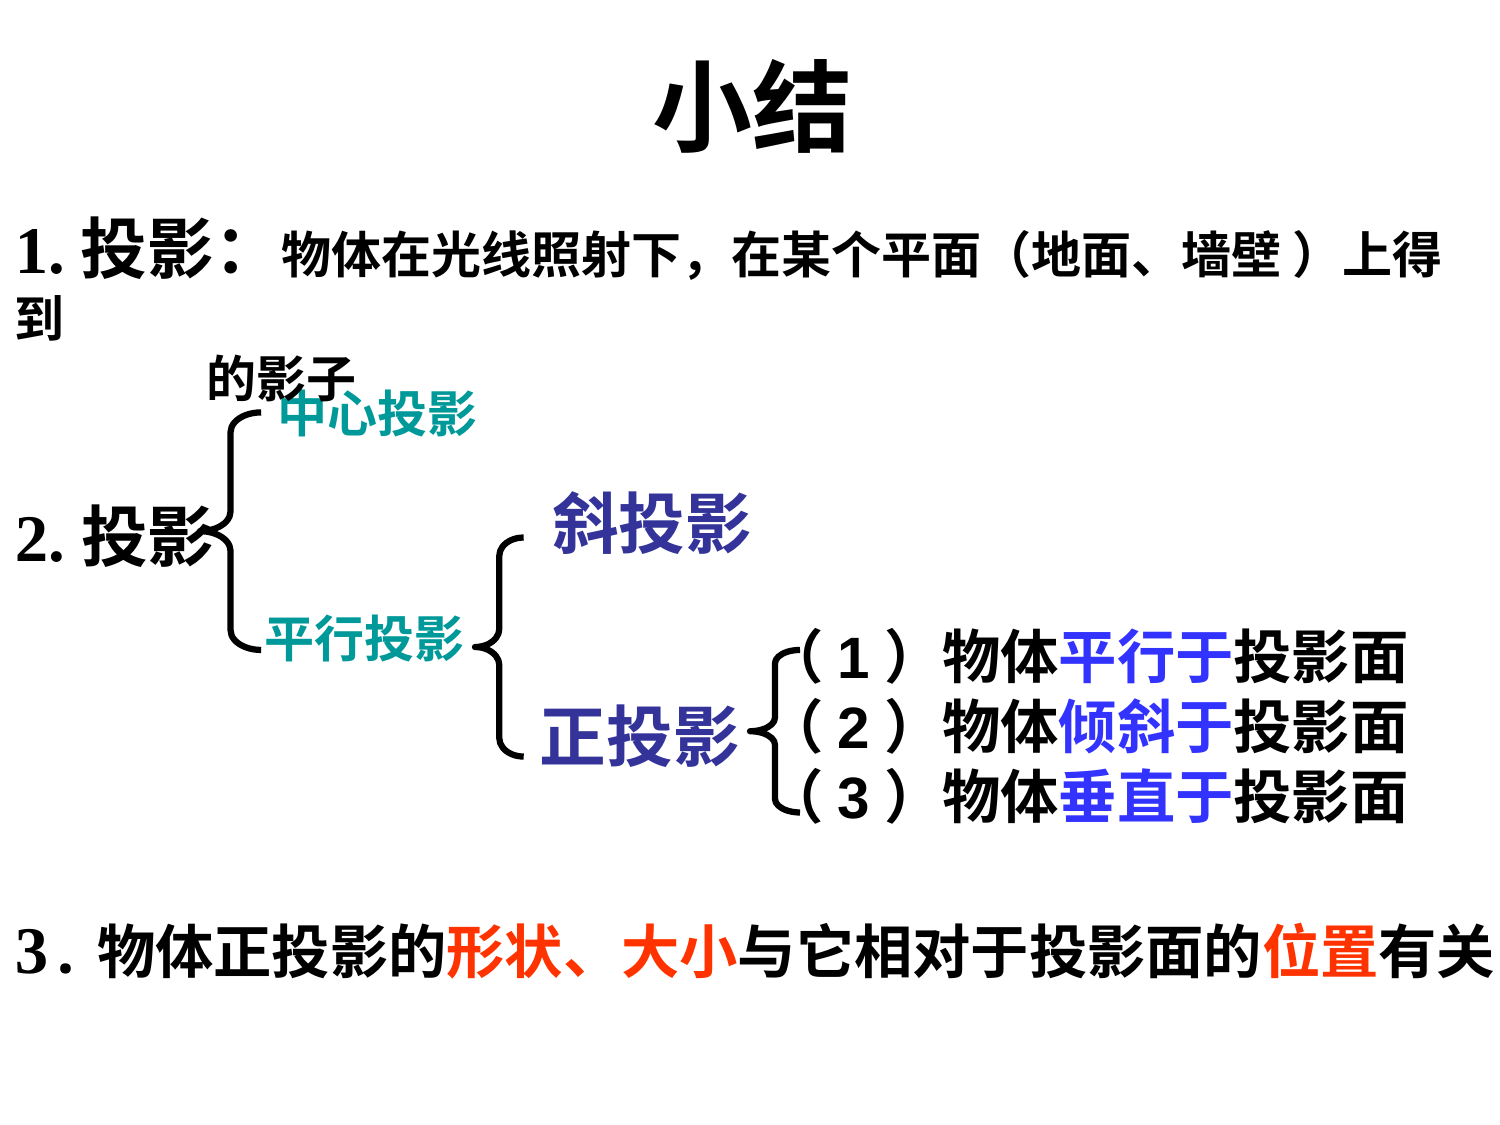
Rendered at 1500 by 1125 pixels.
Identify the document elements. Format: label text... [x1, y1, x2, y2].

text_box 小结 [637, 37, 975, 173]
text_box 正投影 [524, 687, 750, 783]
text_box 3.物体正投影的形状、大小与它相对于投影面的位置有关. [0, 899, 1500, 995]
text_box 斜投影 [537, 475, 777, 570]
text_box （1）物体平行于投影面 （2）物体倾斜于投影面 （3）物体垂直于投影面 [750, 612, 1424, 838]
text_box [474, 537, 524, 757]
text_box [230, 475, 262, 487]
text_box 1.投影：物体在光线照射下，在某个平面（地面、墙壁 ）上得到 的影子 [0, 199, 1500, 475]
text_box 平行投影 [249, 600, 488, 675]
text_box [230, 583, 262, 650]
text_box [750, 649, 801, 813]
text_box 2.投影 [0, 487, 263, 583]
